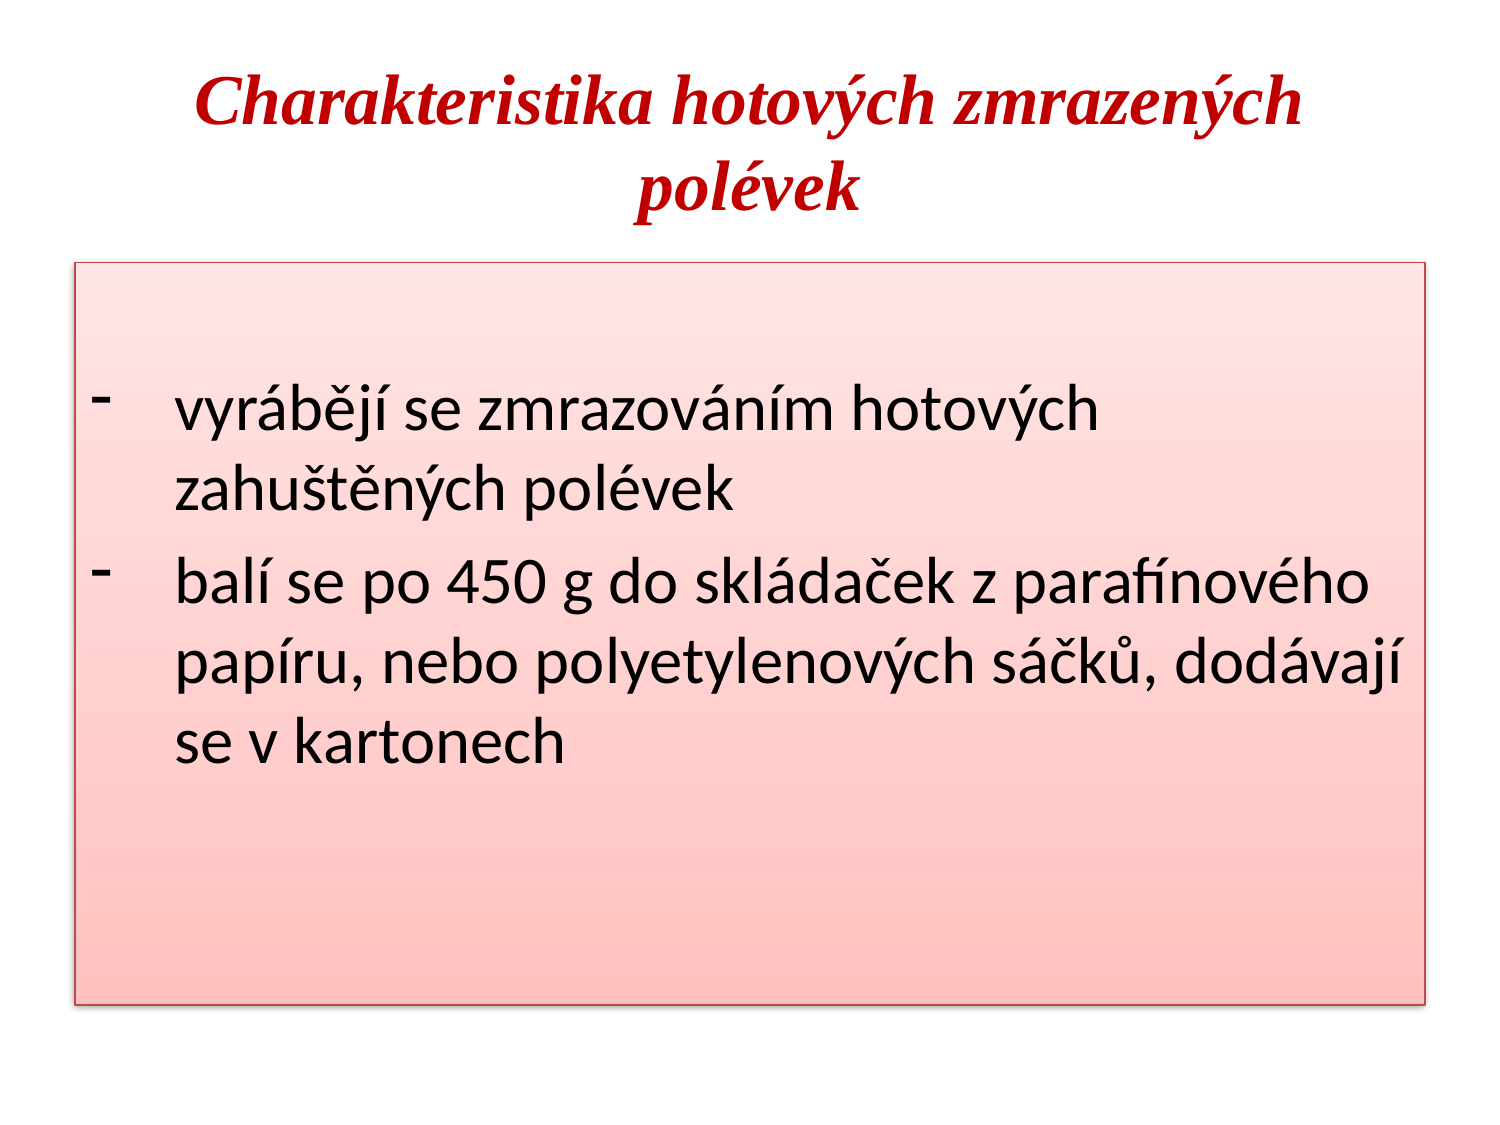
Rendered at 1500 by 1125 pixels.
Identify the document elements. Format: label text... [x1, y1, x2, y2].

list vyrábějí se zmrazováním hotových zahuštěných polévek balí se po 450 g do skládaček z parafínového papíru, nebo polyetylenových sáčků, dodávají se v kartonech [74, 262, 1426, 1006]
title Charakteristika hotových zmrazených polévek [75, 45, 1425, 233]
